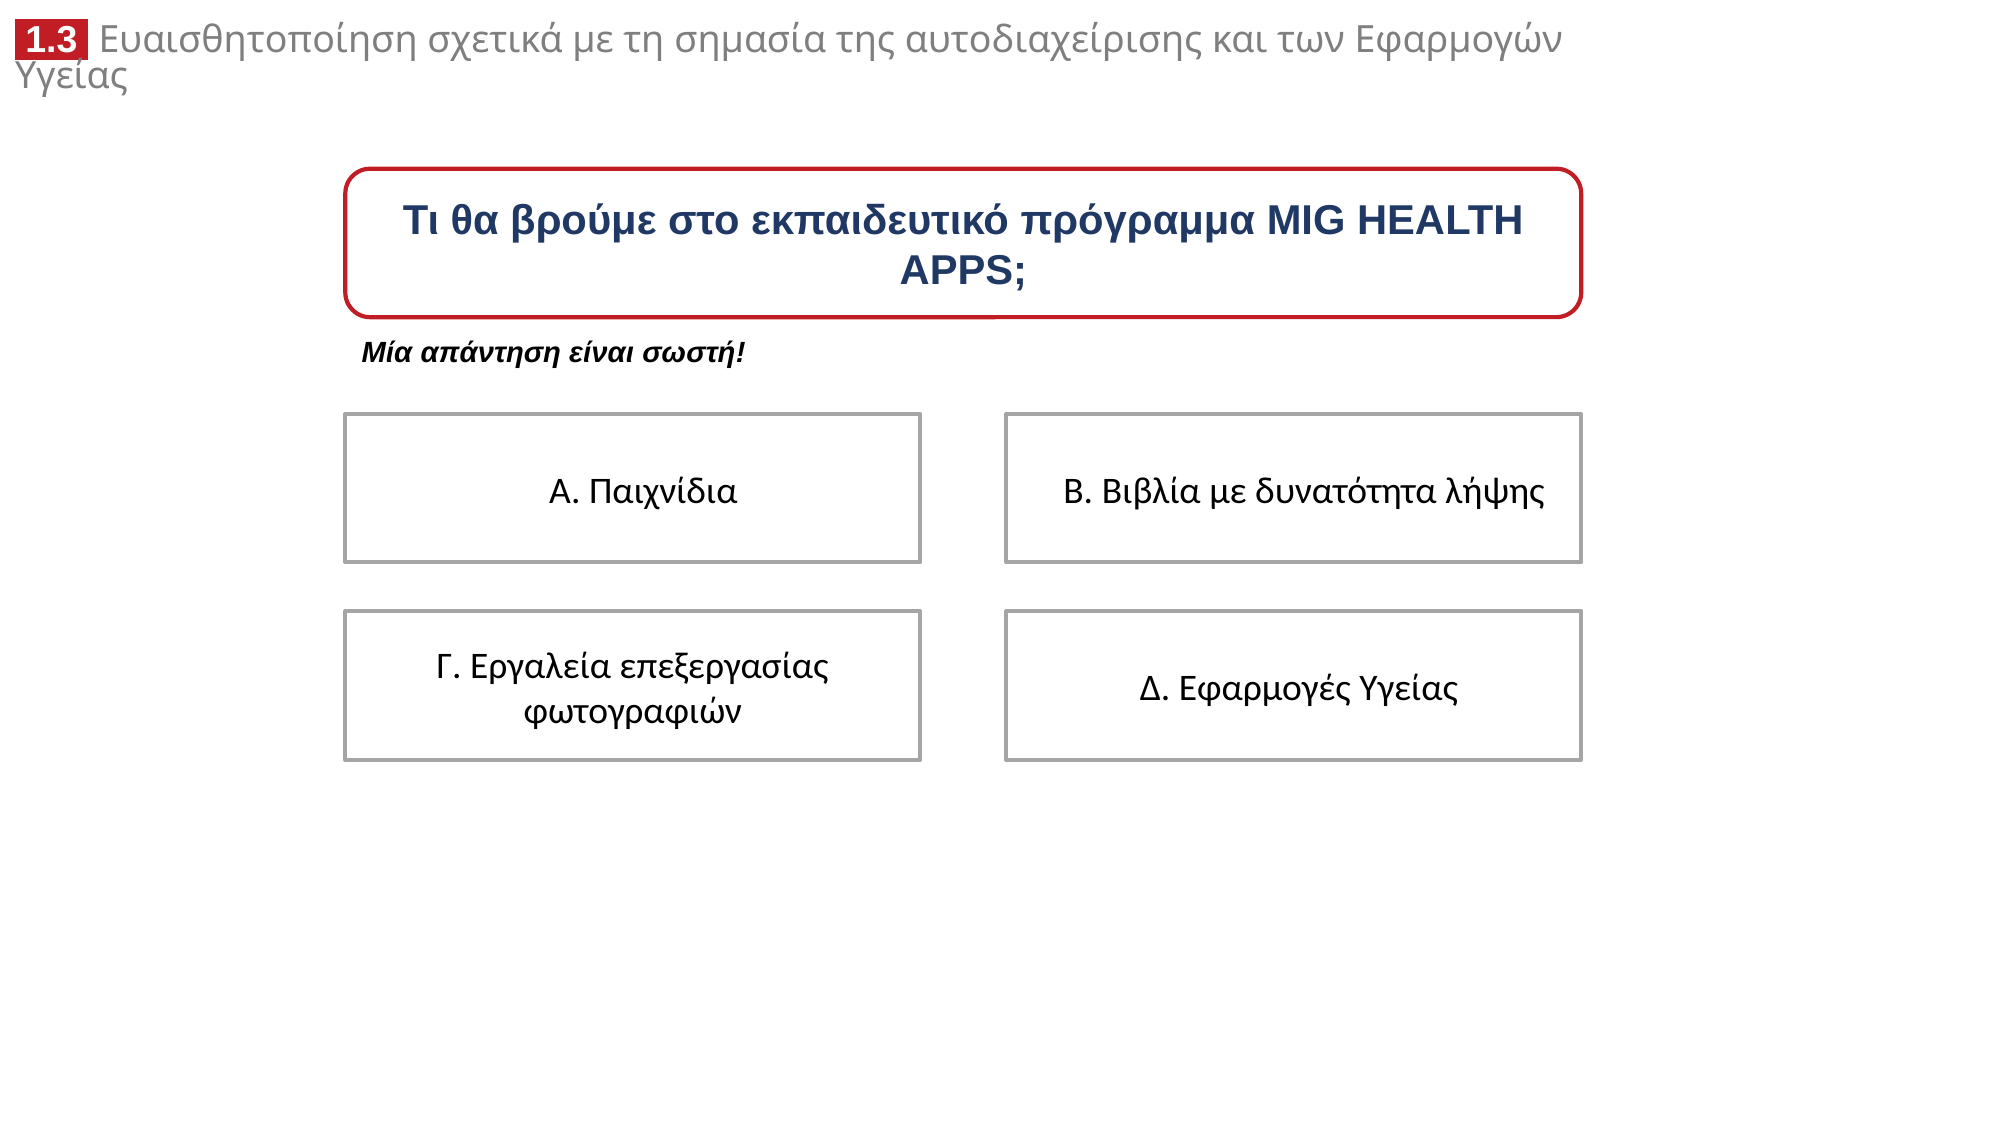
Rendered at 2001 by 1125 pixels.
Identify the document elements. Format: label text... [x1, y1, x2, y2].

text_box Δ. Εφαρμογές Υγείας [1004, 609, 1583, 762]
text_box A. Παιχνίδια [343, 412, 922, 564]
text_box Γ. Εργαλεία επεξεργασίας φωτογραφιών [343, 609, 922, 762]
text_box Τι θα βρούμε στο εκπαιδευτικό πρόγραμμα MIG HEALTH APPS; [343, 166, 1584, 320]
text_box B. Βιβλία με δυνατότητα λήψης [1004, 412, 1583, 564]
text_box Μία απάντηση είναι σωστή! [346, 325, 761, 376]
